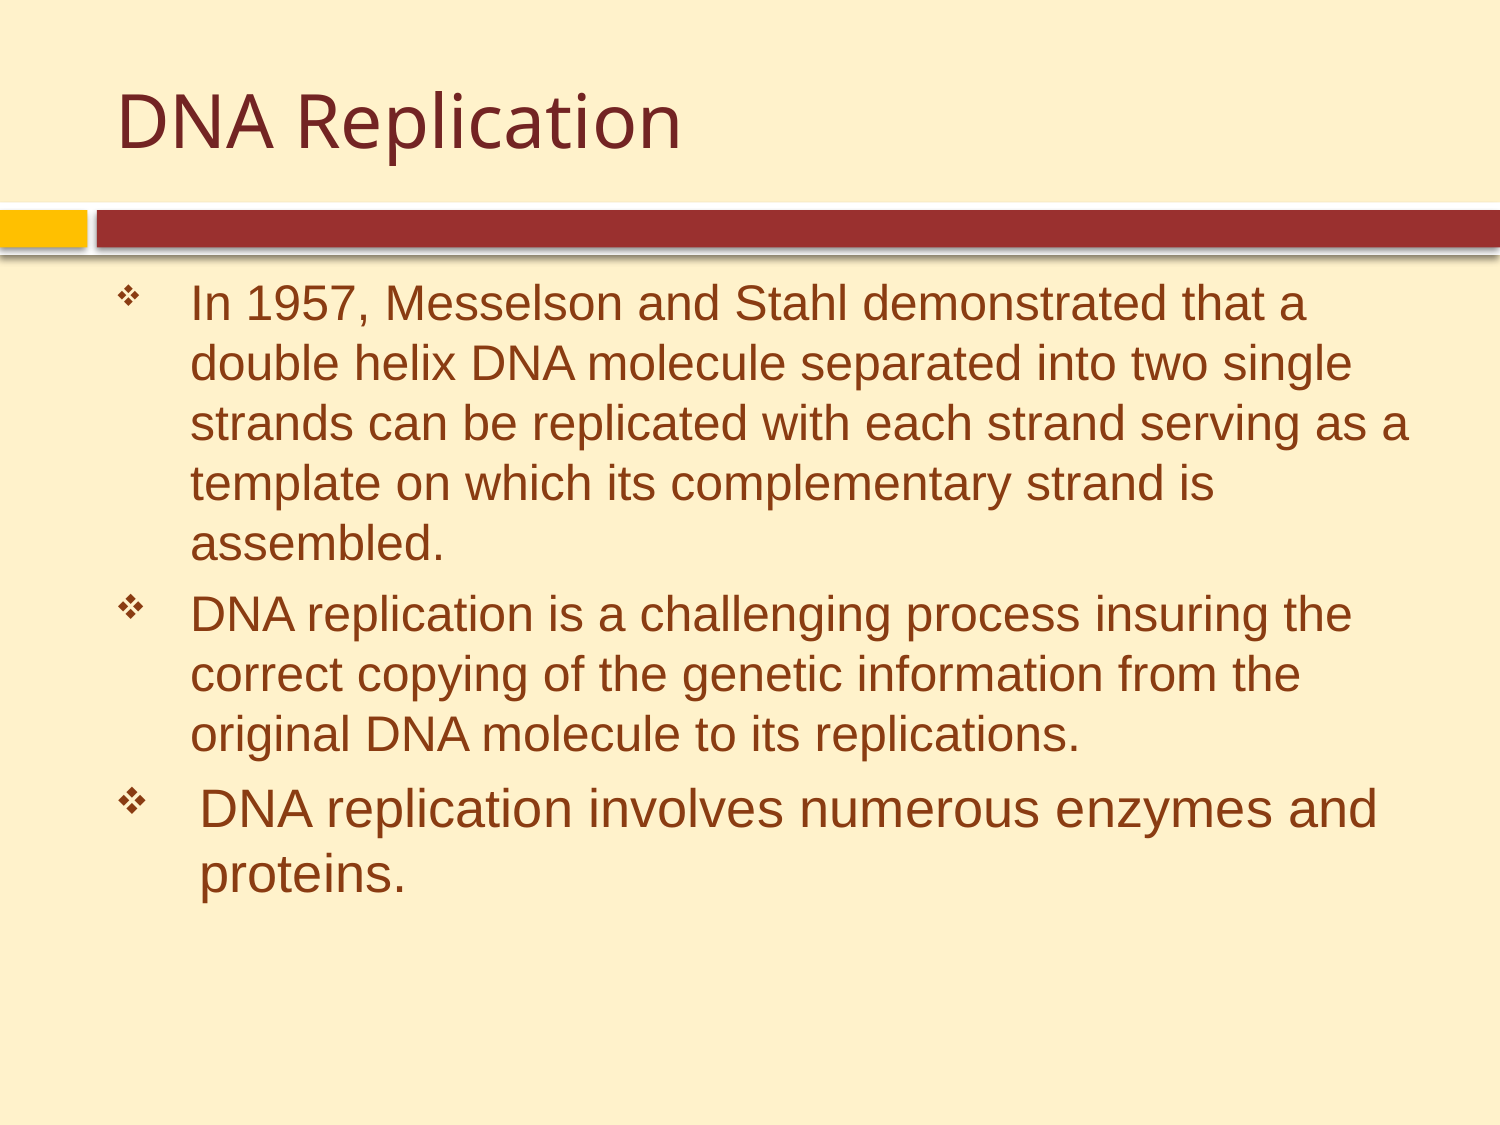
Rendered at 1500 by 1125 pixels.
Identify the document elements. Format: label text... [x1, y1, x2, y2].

title DNA Replication [100, 37, 1438, 200]
list In 1957, Messelson and Stahl demonstrated that a double helix DNA molecule separated into two single strands can be replicated with each strand serving as a template on which its complementary strand is assembled. DNA replication is a challenging process insuring the correct copying of the genetic information from the original DNA molecule to its replications. DNA replication involves numerous enzymes and proteins. [100, 262, 1438, 1000]
